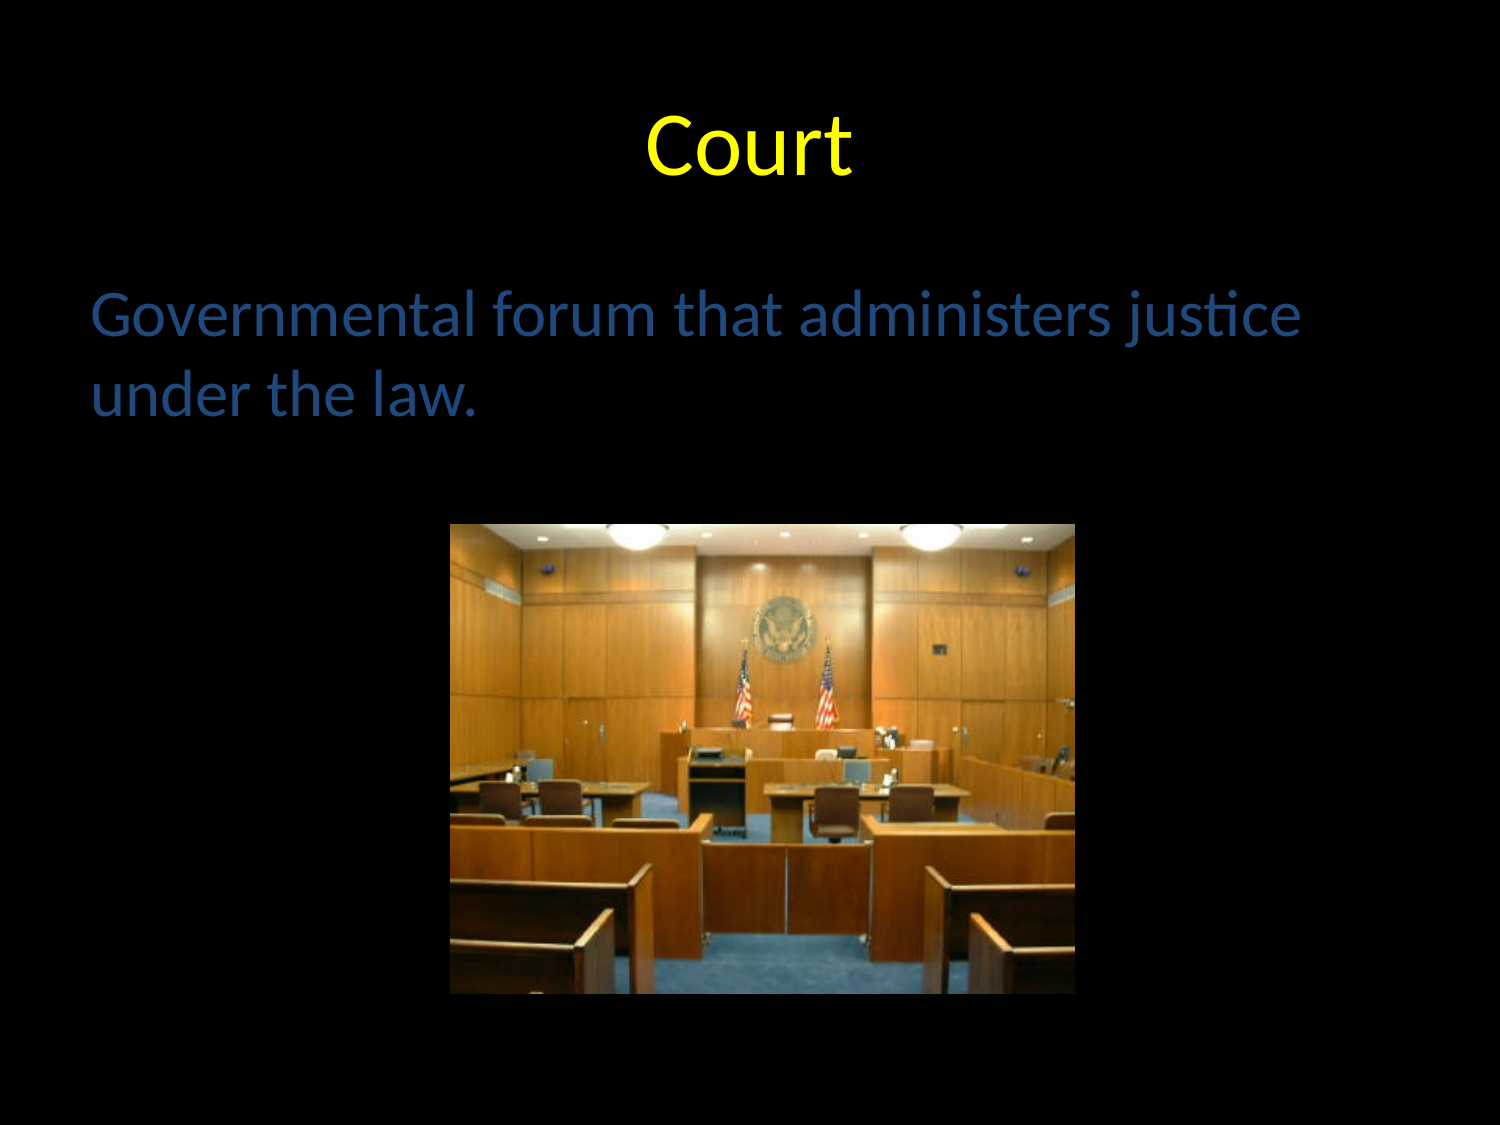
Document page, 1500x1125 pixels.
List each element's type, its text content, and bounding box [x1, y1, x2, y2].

picture [449, 524, 1076, 994]
list Governmental forum that administers justice under the law. [75, 262, 1425, 1005]
title Court [75, 45, 1425, 233]
